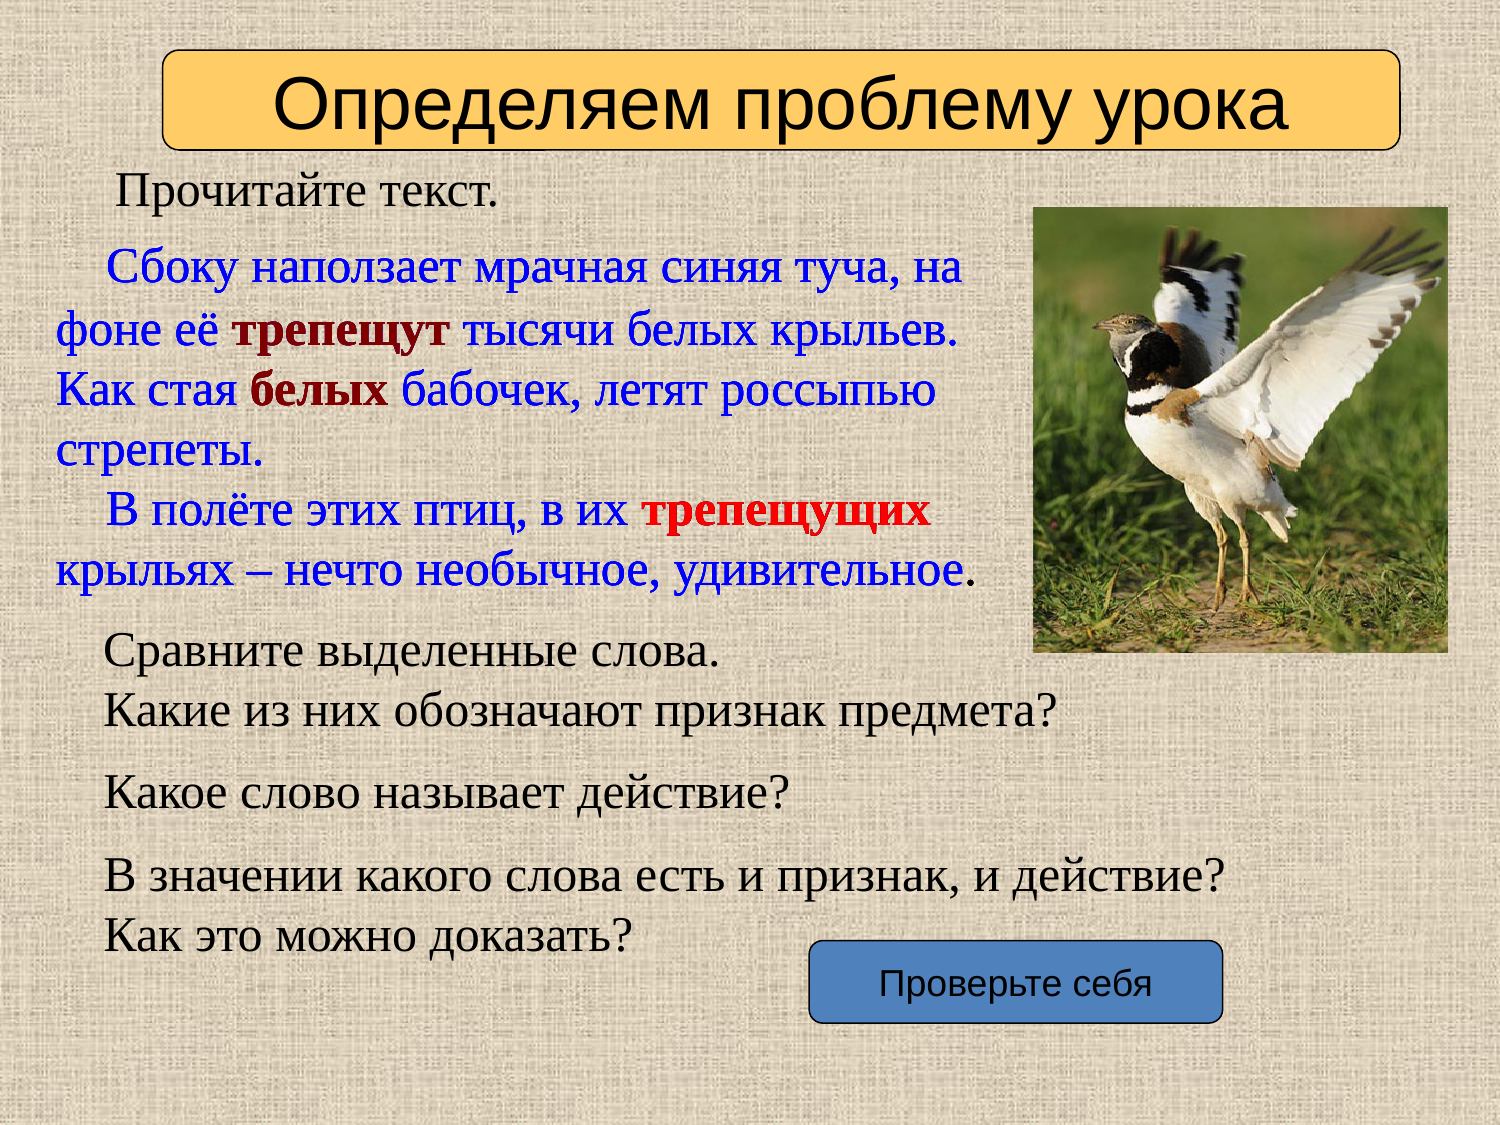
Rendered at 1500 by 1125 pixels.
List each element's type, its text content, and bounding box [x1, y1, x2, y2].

picture [0, 0, 1500, 1125]
text_box Сбоку наползает мрачная синяя туча, на фоне её трепещут тысячи белых крыльев. Как стая белых бабочек, летят россыпью стрепеты. В полёте этих птиц, в их трепещущих крыльях – нечто необычное, удивительное. [41, 207, 1057, 663]
text_box Определяем проблему урока [162, 50, 1401, 150]
text_box В значении какого слова есть и признак, и действие? Как это можно доказать? [88, 834, 1317, 969]
text_box Проверьте себя [809, 940, 1223, 1024]
text_box Сравните выделенные слова. Какие из них обозначают признак предмета? [88, 661, 1155, 745]
text_box Какое слово называет действие? [88, 751, 1235, 827]
text_box Прочитайте текст. [100, 148, 750, 207]
